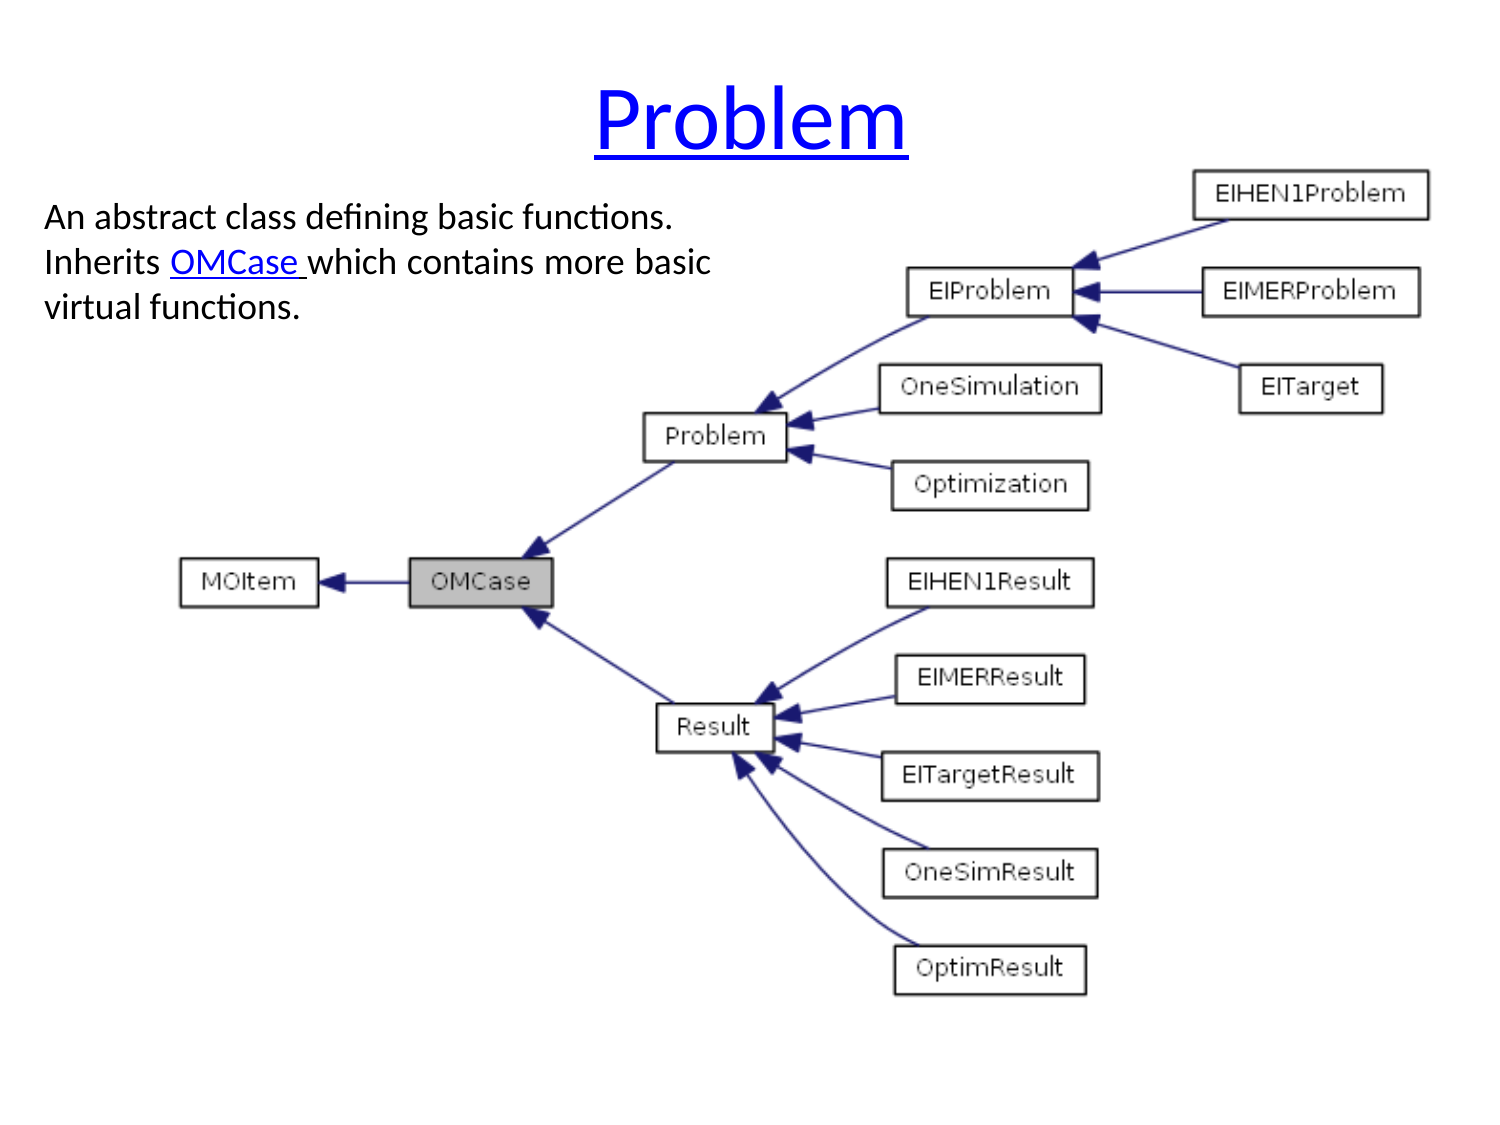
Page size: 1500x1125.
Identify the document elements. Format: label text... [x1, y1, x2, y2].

picture [170, 160, 1440, 1007]
text_box An abstract class defining basic functions. Inherits OMCase which contains more basic virtual functions. [29, 184, 165, 335]
title Problem [76, 19, 1427, 184]
